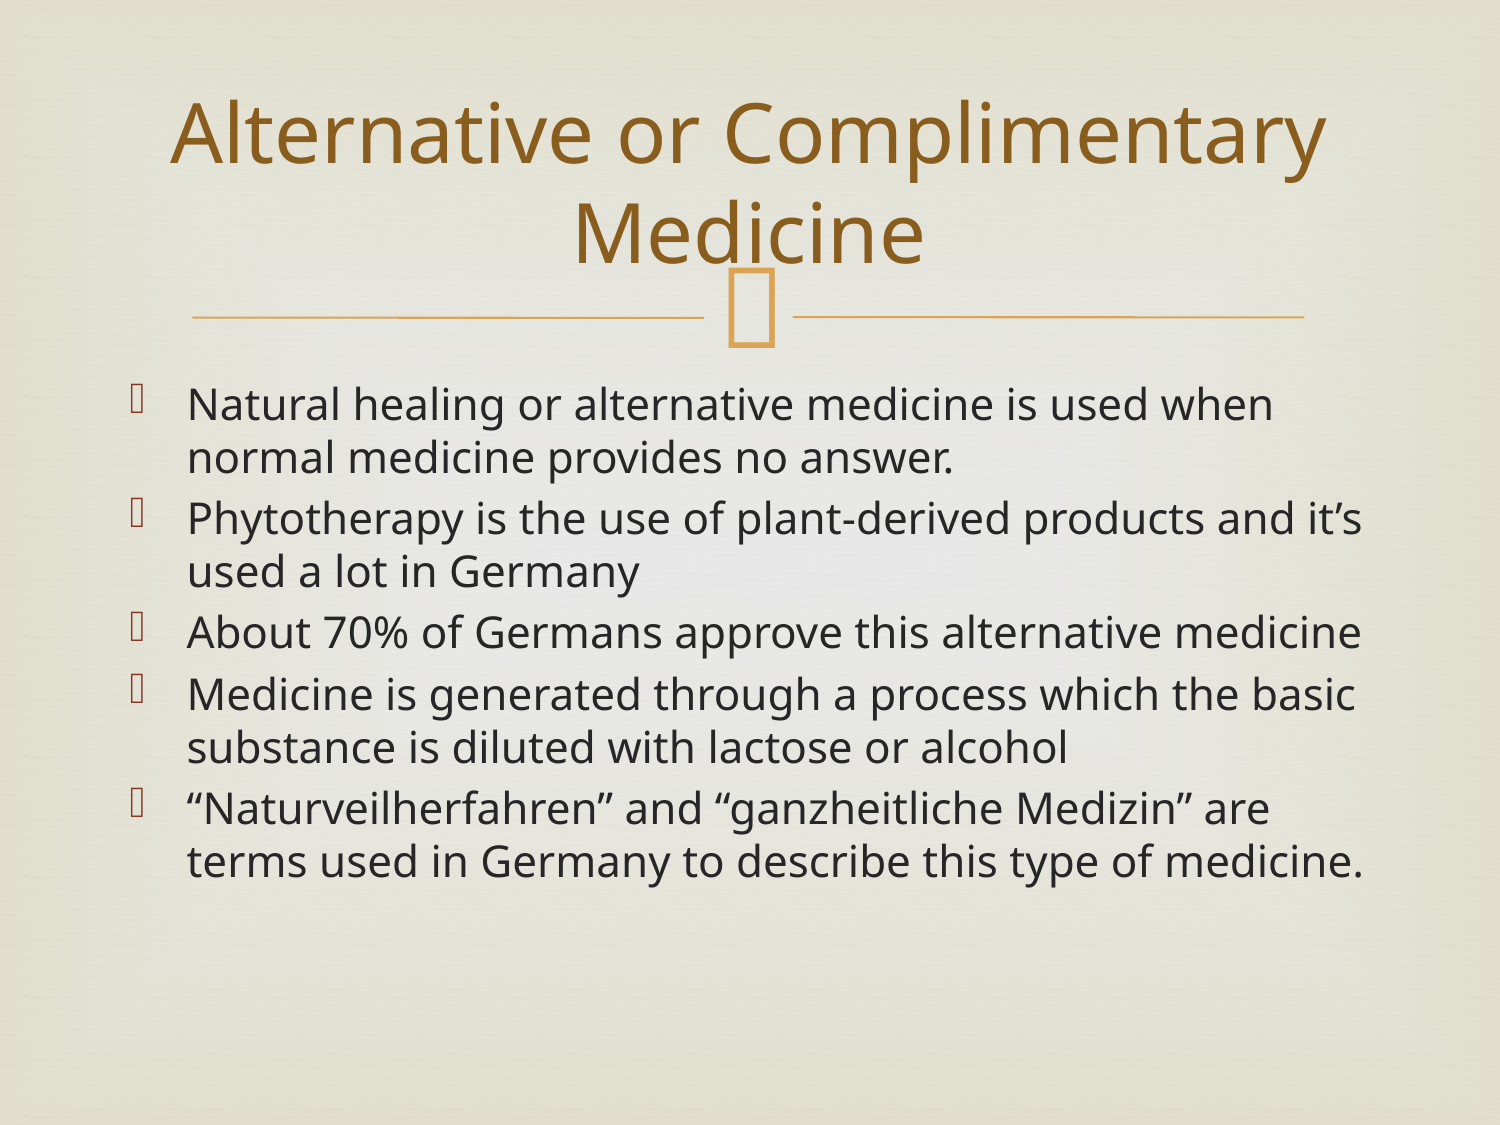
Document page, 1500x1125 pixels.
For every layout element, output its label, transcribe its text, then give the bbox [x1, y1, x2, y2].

title Alternative or Complimentary Medicine [112, 93, 1386, 267]
list Natural healing or alternative medicine is used when normal medicine provides no answer. Phytotherapy is the use of plant-derived products and it’s used a lot in Germany About 70% of Germans approve this alternative medicine Medicine is generated through a process which the basic substance is diluted with lactose or alcohol “Naturveilherfahren” and “ganzheitliche Medizin” are terms used in Germany to describe this type of medicine. [114, 368, 1386, 1005]
